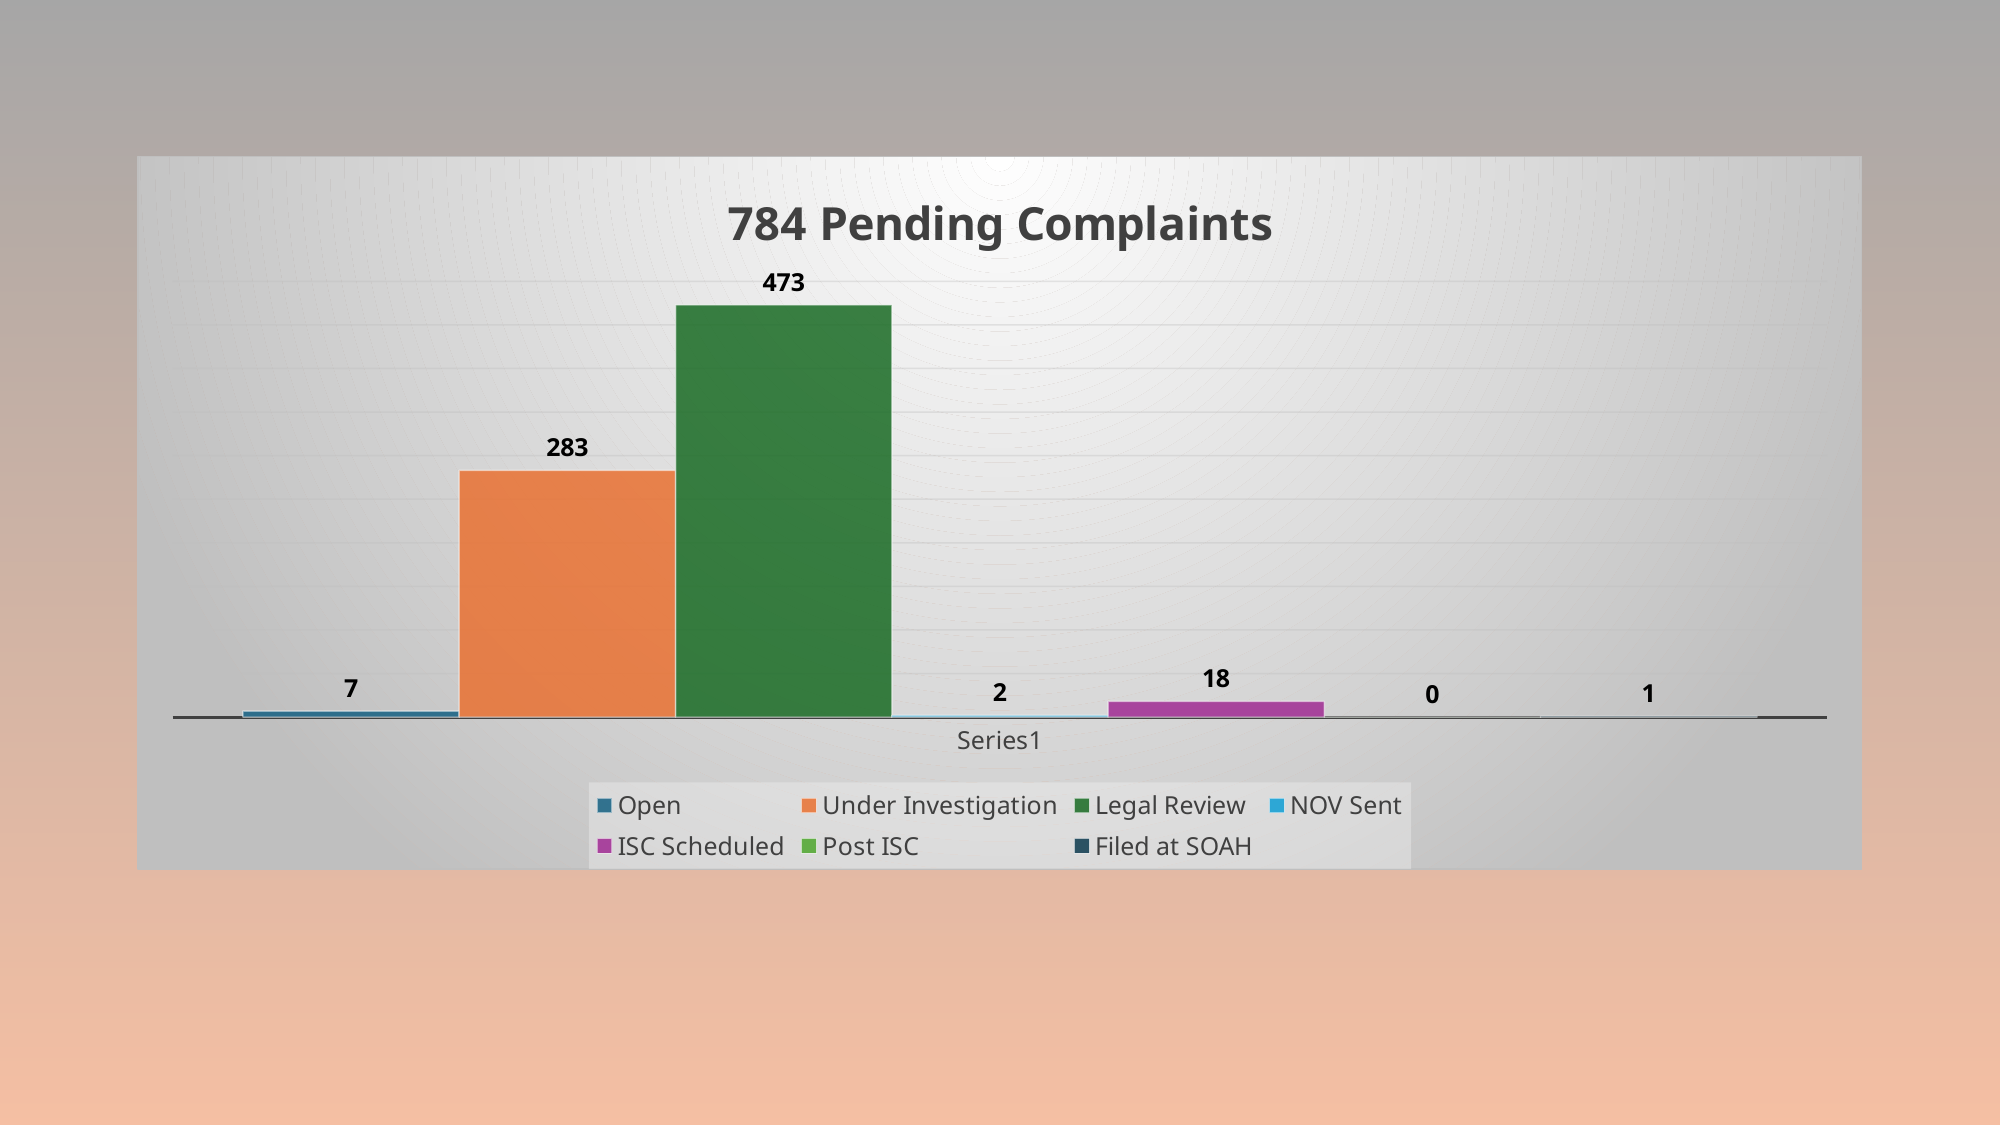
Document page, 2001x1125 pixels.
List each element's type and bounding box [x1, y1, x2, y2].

chart [136, 155, 1863, 871]
